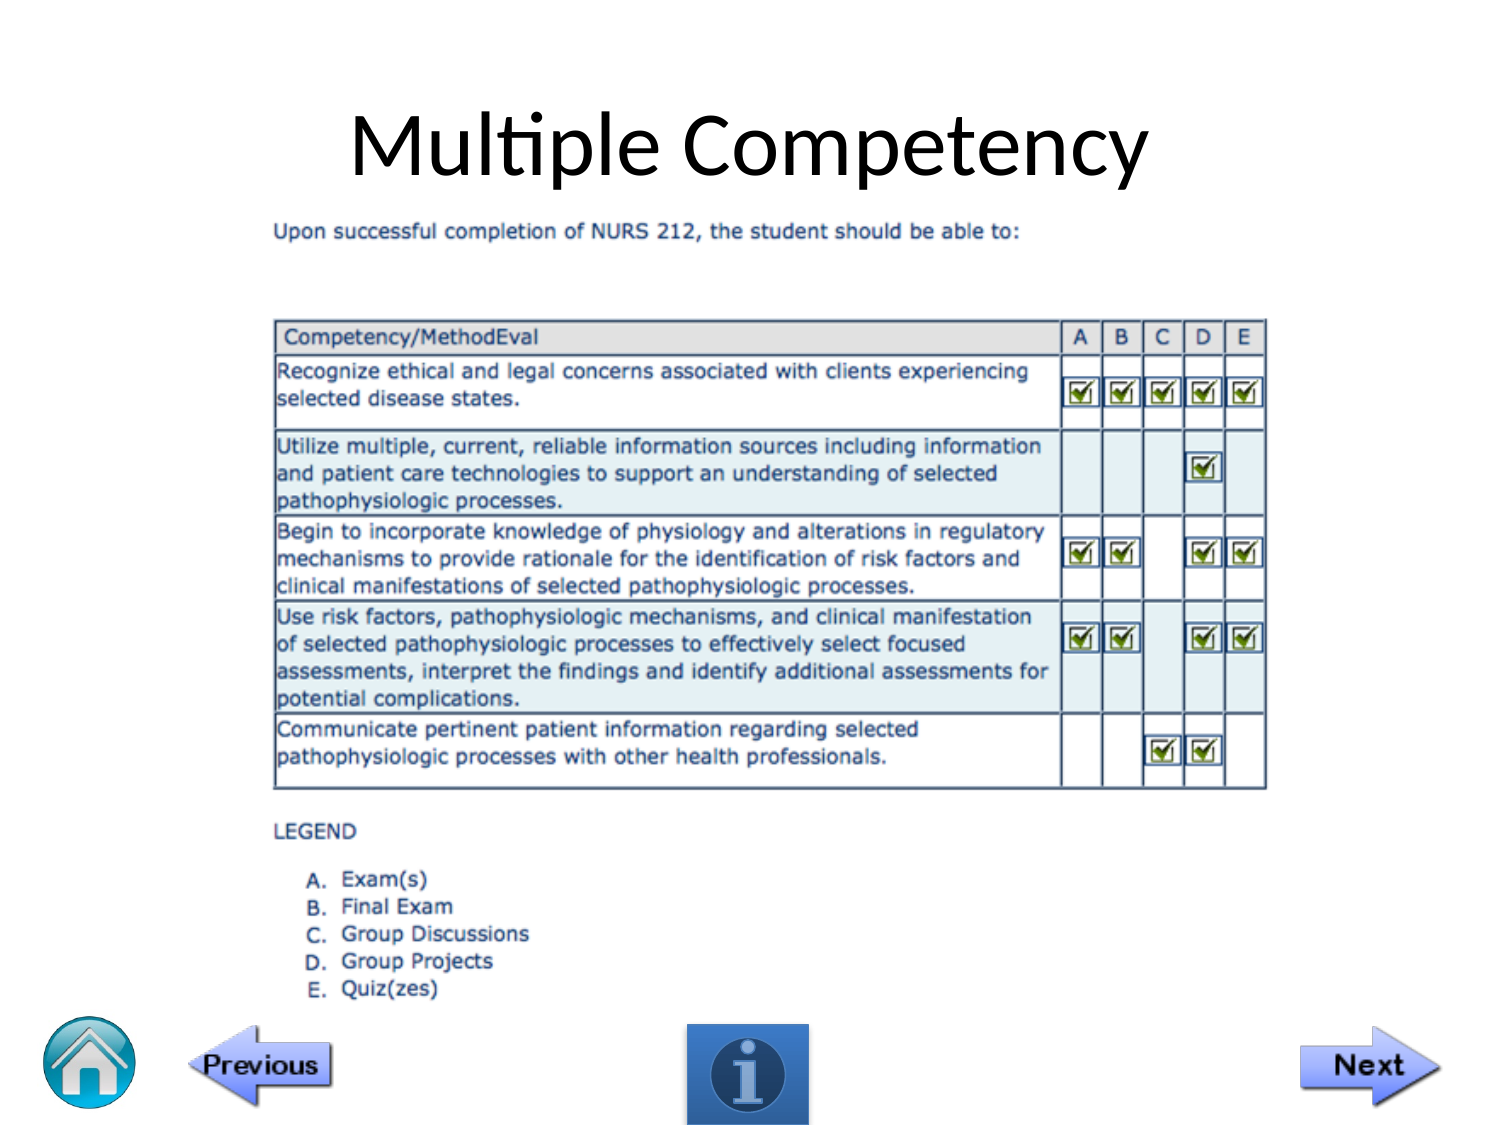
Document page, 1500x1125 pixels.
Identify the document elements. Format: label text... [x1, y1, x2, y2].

title Multiple Competency [75, 45, 1425, 233]
picture [37, 1009, 141, 1113]
picture [187, 1023, 338, 1113]
picture [1299, 1025, 1447, 1113]
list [235, 197, 1326, 1026]
text_box [687, 1035, 809, 1125]
